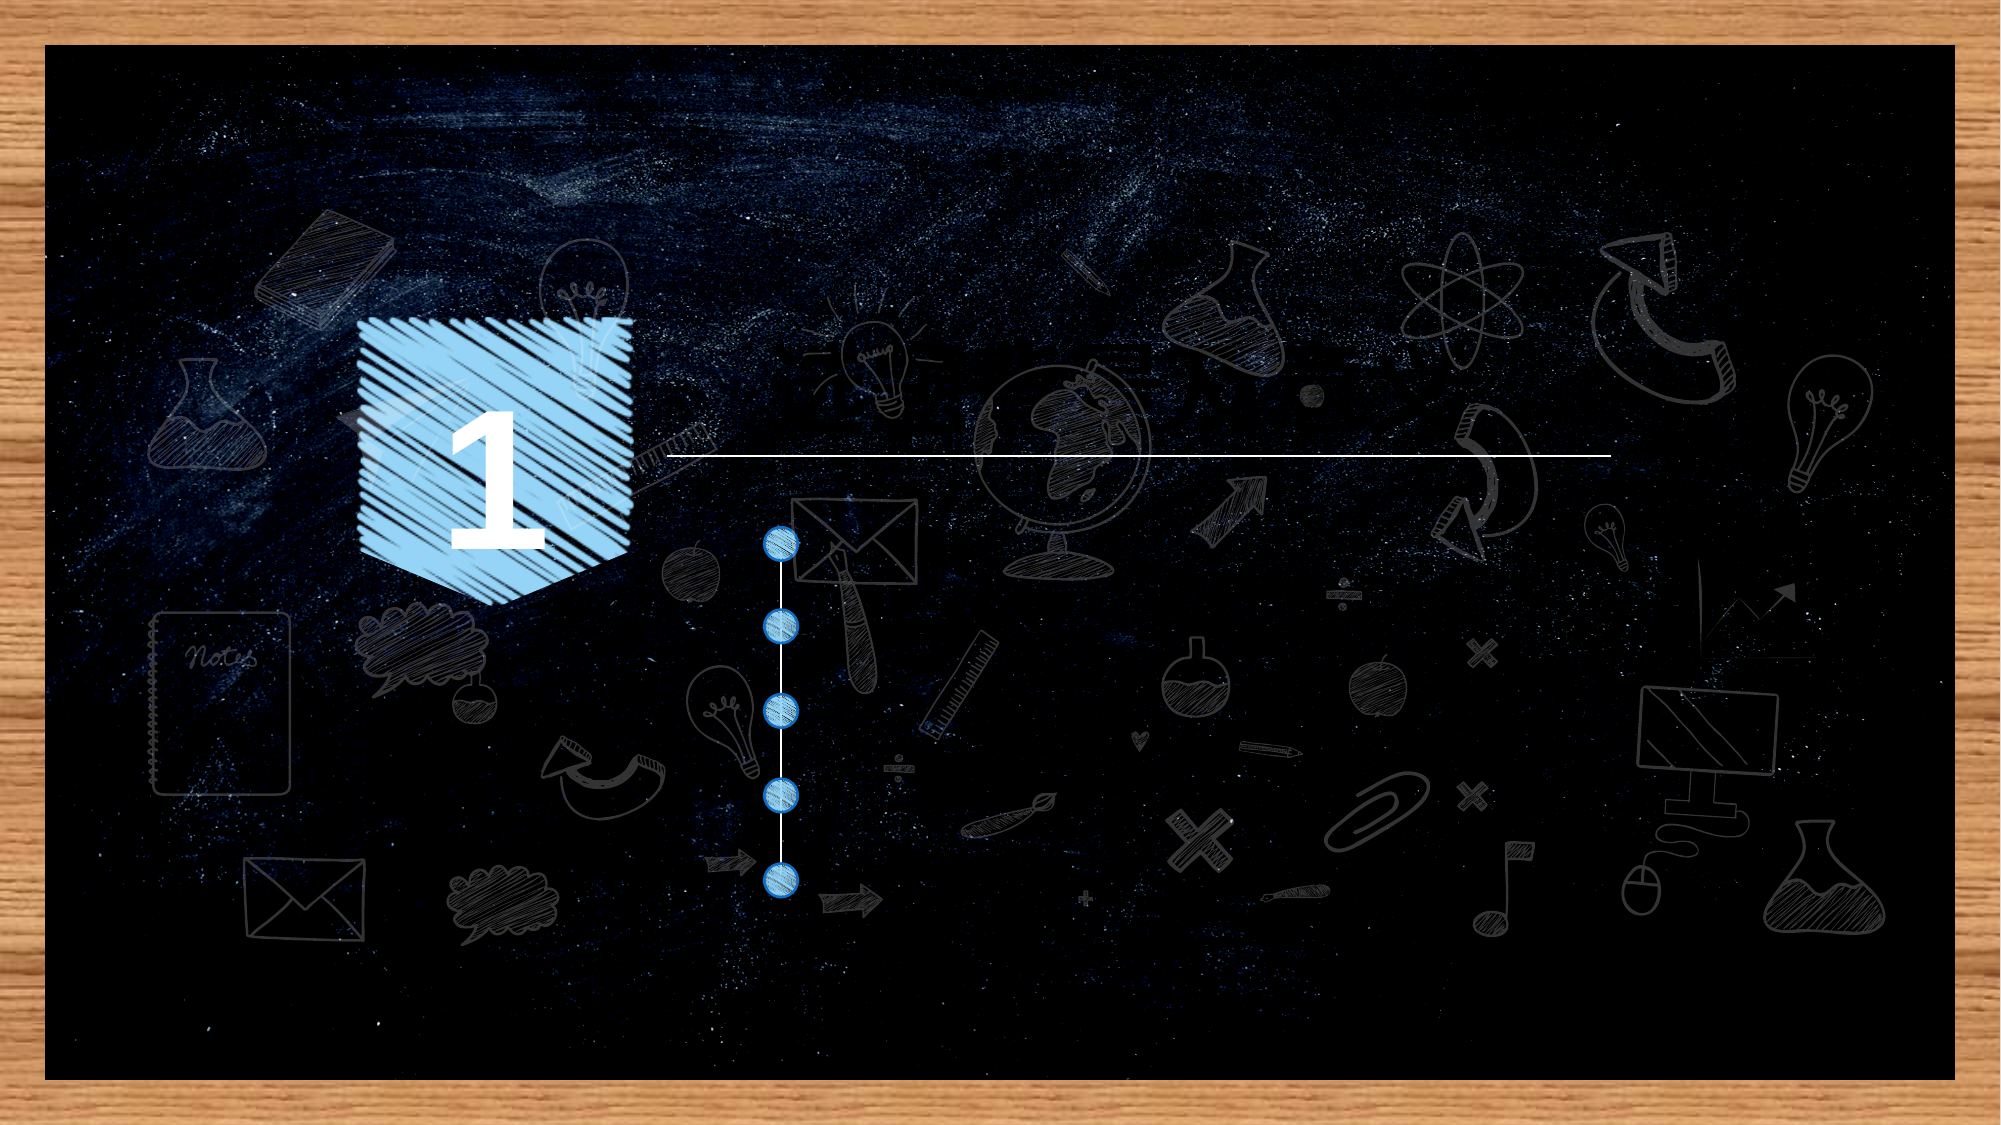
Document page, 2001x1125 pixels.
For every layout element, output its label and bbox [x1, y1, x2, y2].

picture [46, 46, 1954, 1079]
text_box [0, 0, 2000, 1125]
text_box [143, 209, 1888, 947]
